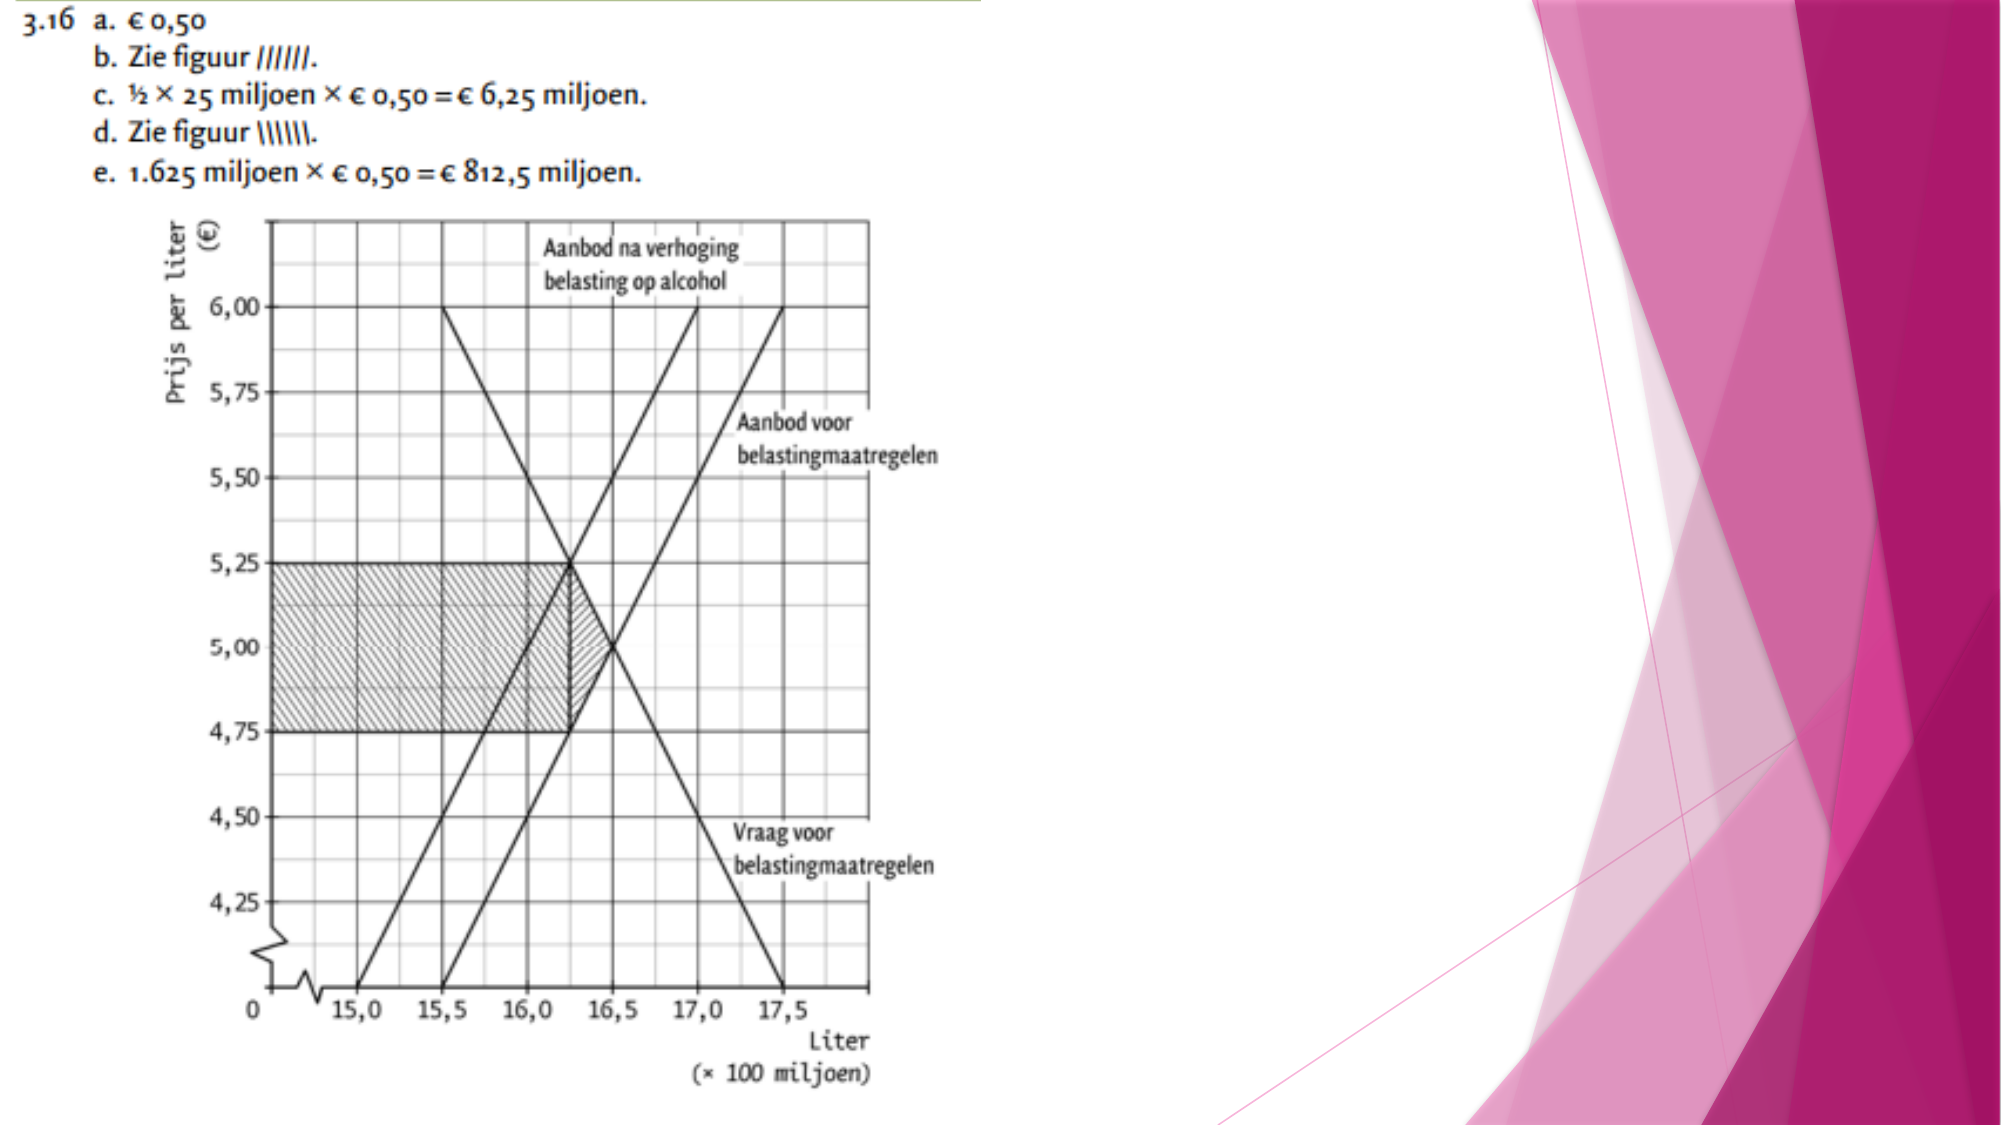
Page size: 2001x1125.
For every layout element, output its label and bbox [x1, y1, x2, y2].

picture [0, 0, 982, 1125]
